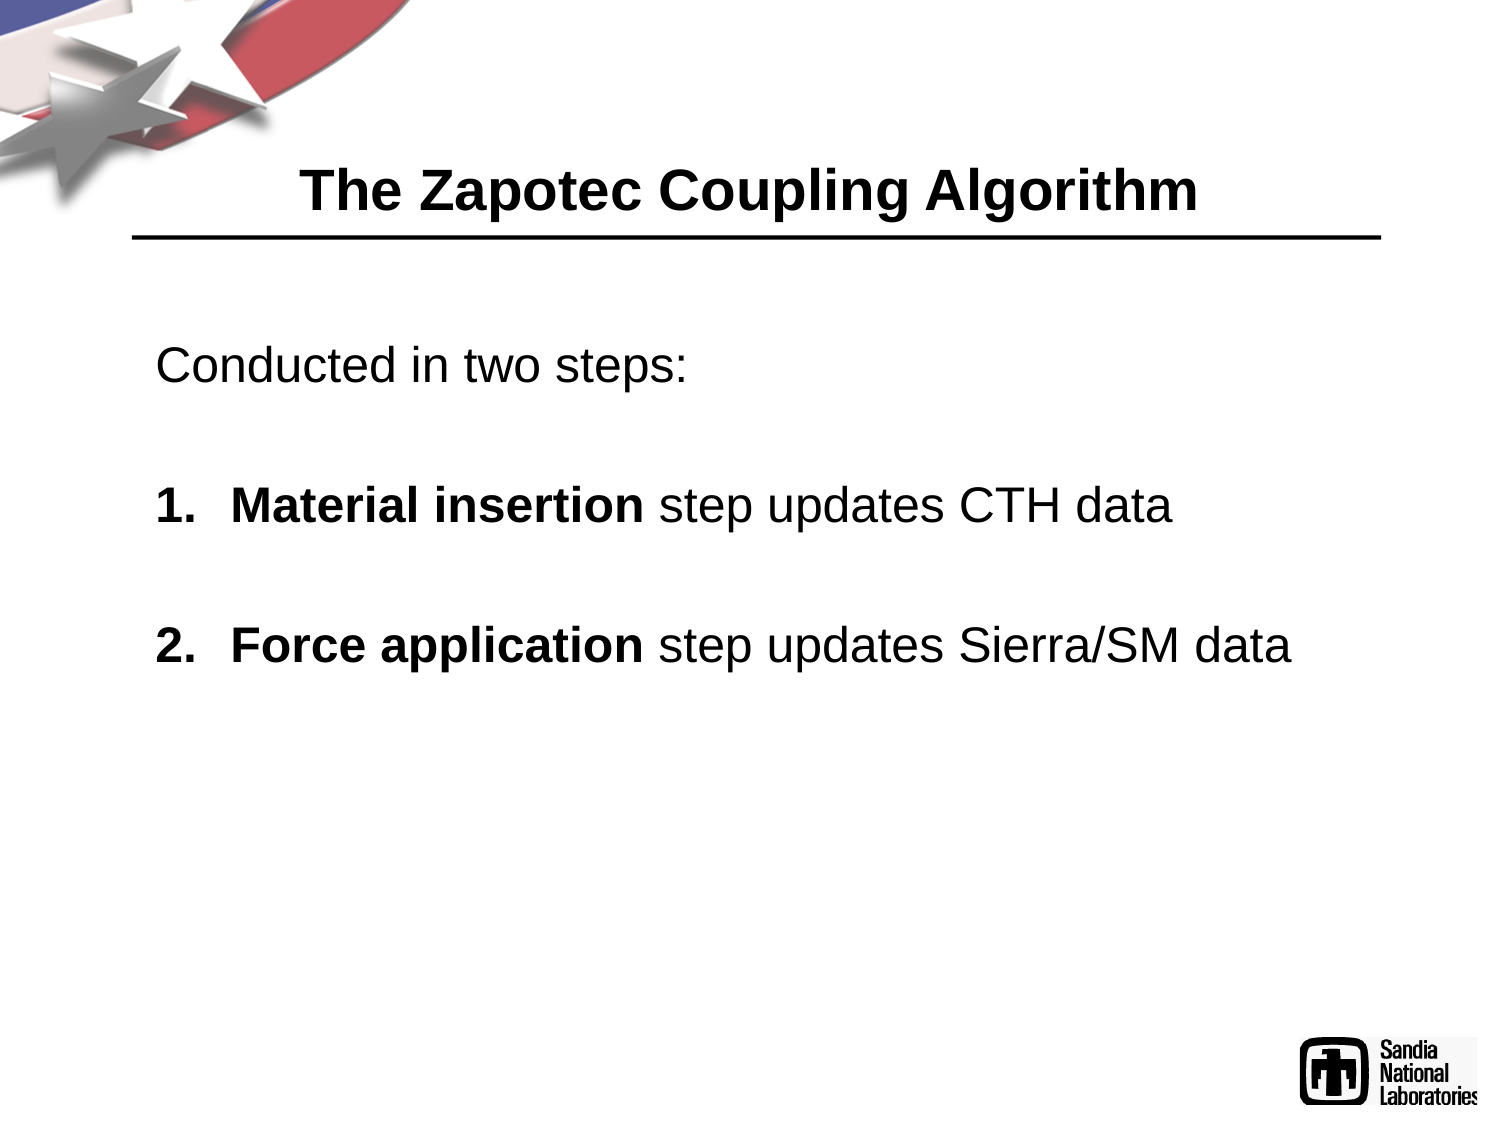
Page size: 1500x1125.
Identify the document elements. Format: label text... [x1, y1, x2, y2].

list Conducted in two steps: Material insertion step updates CTH data Force application step updates Sierra/SM data [112, 324, 1388, 1000]
title The Zapotec Coupling Algorithm [112, 87, 1388, 288]
